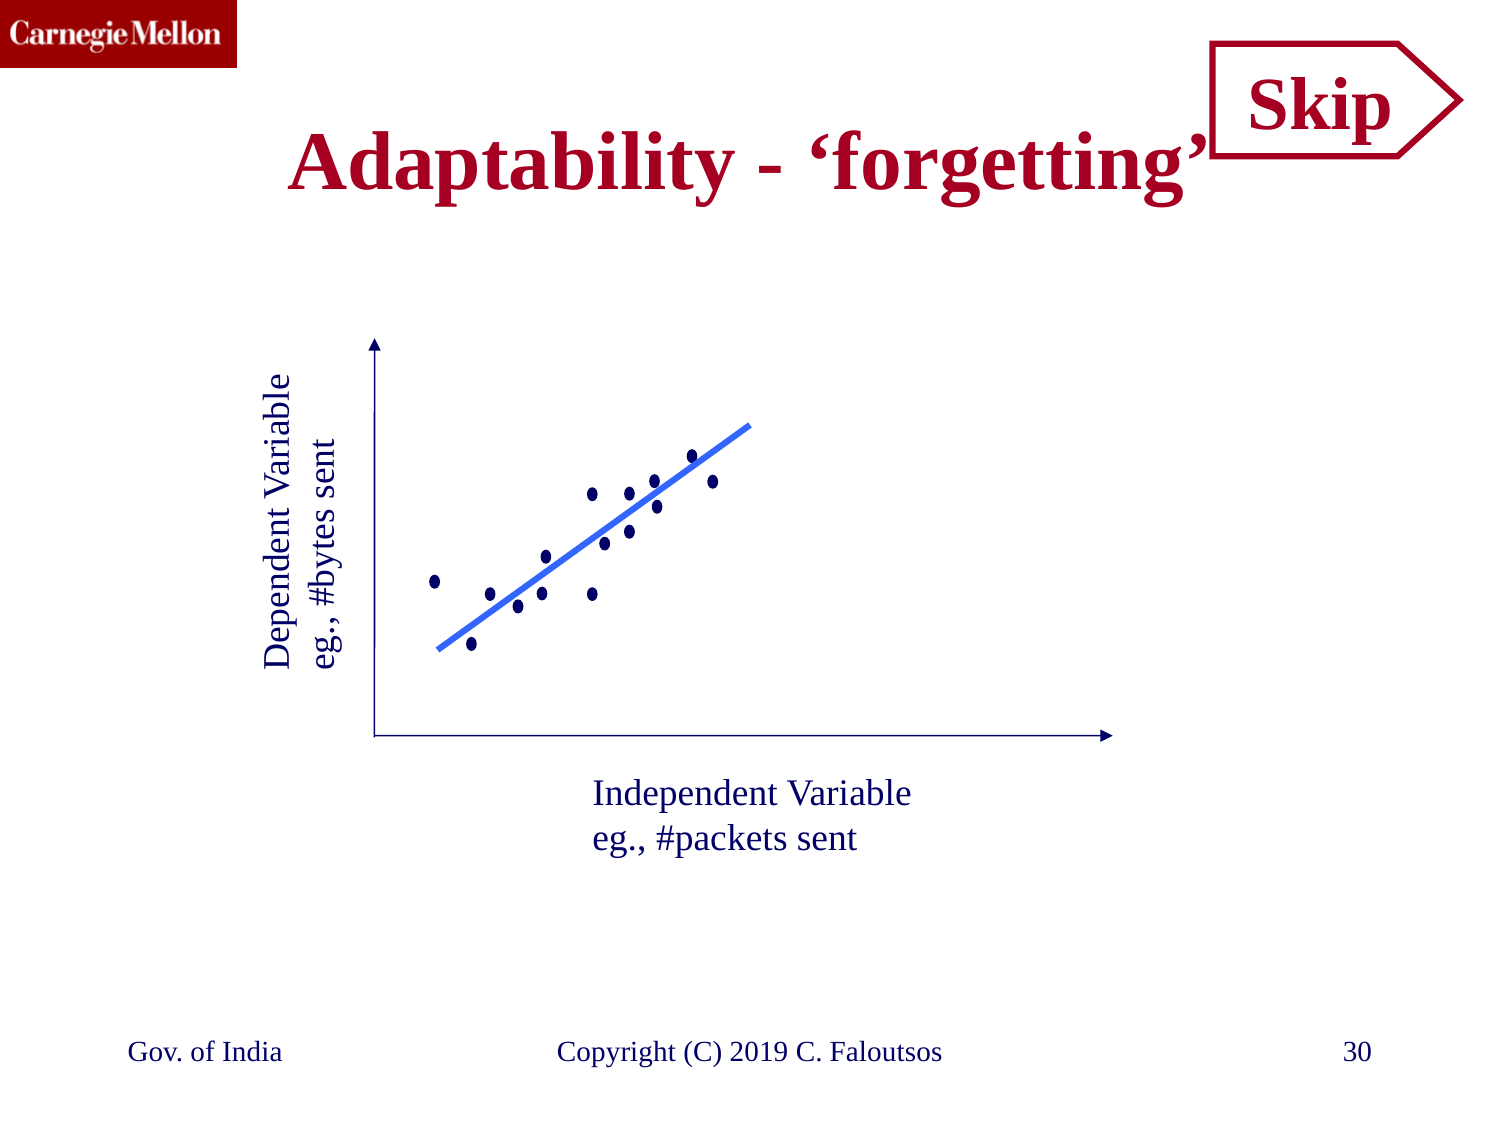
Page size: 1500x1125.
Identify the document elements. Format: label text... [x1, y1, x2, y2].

title Adaptability - ‘forgetting’ [112, 99, 1388, 213]
footer Copyright (C) 2019 C. Faloutsos [512, 1024, 988, 1101]
slide_number Gov. of India [112, 1024, 426, 1101]
picture [0, 0, 237, 68]
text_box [243, 337, 1113, 867]
text_box Skip [1212, 43, 1460, 157]
slide_number 30 [1074, 1024, 1388, 1101]
